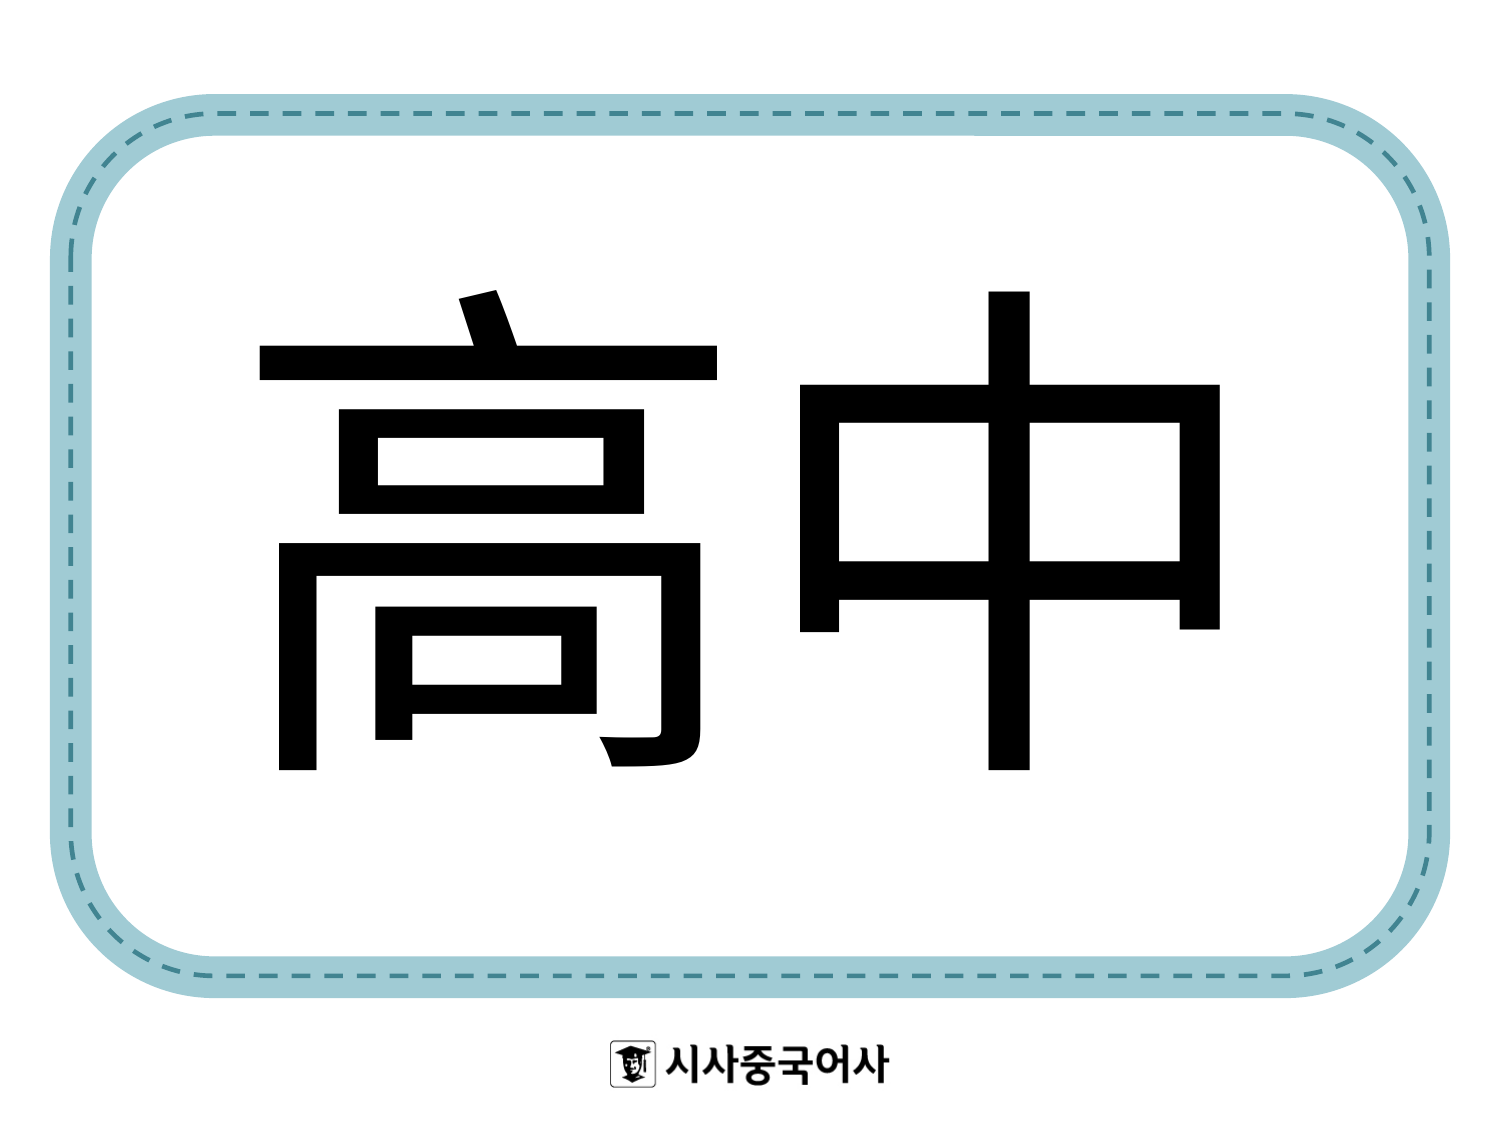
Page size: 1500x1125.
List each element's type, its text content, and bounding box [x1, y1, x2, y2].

picture [602, 1034, 898, 1094]
text_box 高中 [145, 189, 1354, 853]
